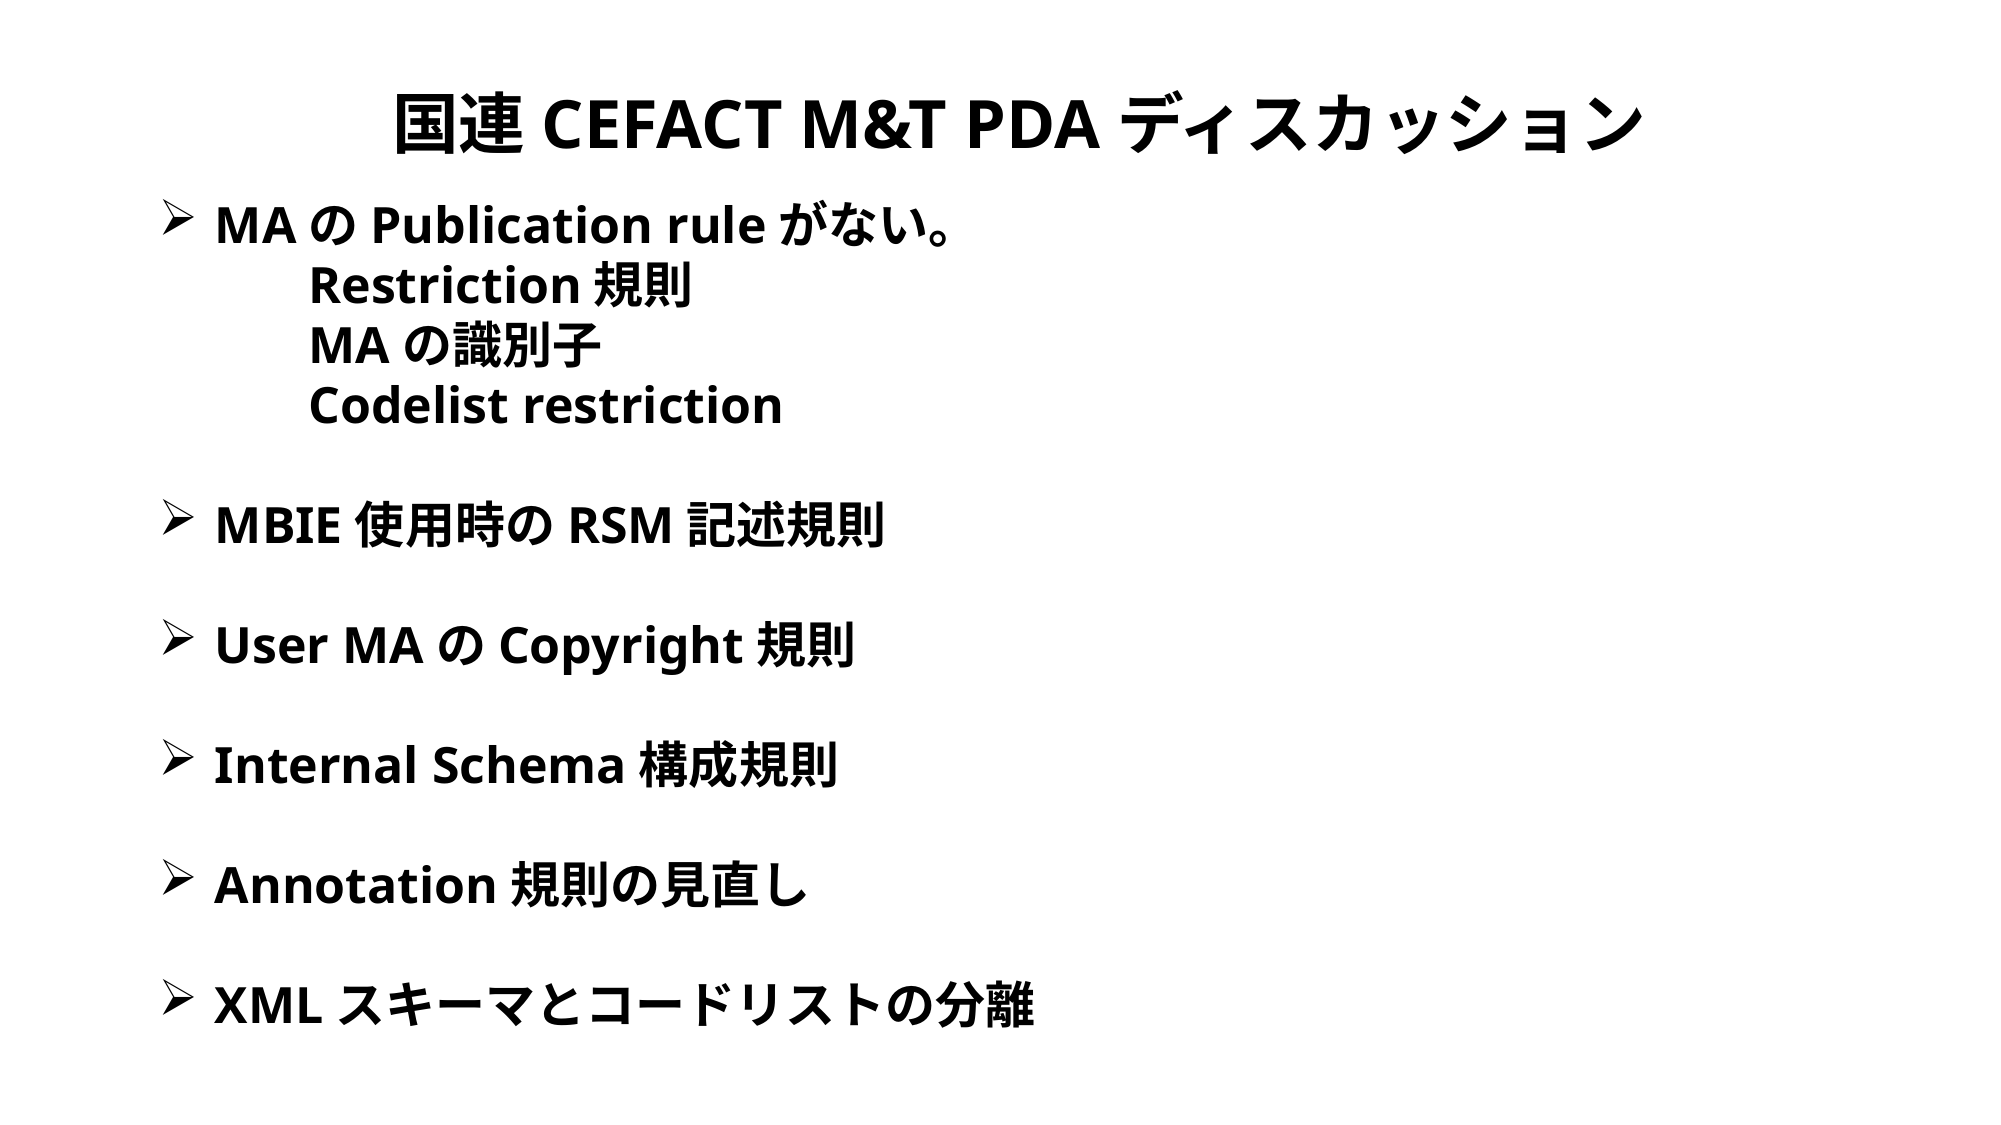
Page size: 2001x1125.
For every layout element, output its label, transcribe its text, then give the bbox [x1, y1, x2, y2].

text_box MAのPublication ruleがない。 Restriction規則 MAの識別子 Codelist restriction MBIE使用時のRSM記述規則 User MAのCopyright規則 Internal Schema構成規則 Annotation規則の見直し XMLスキーマとコードリストの分離 [143, 186, 1857, 1102]
text_box 国連CEFACT M&T PDAディスカッション [377, 74, 1695, 170]
